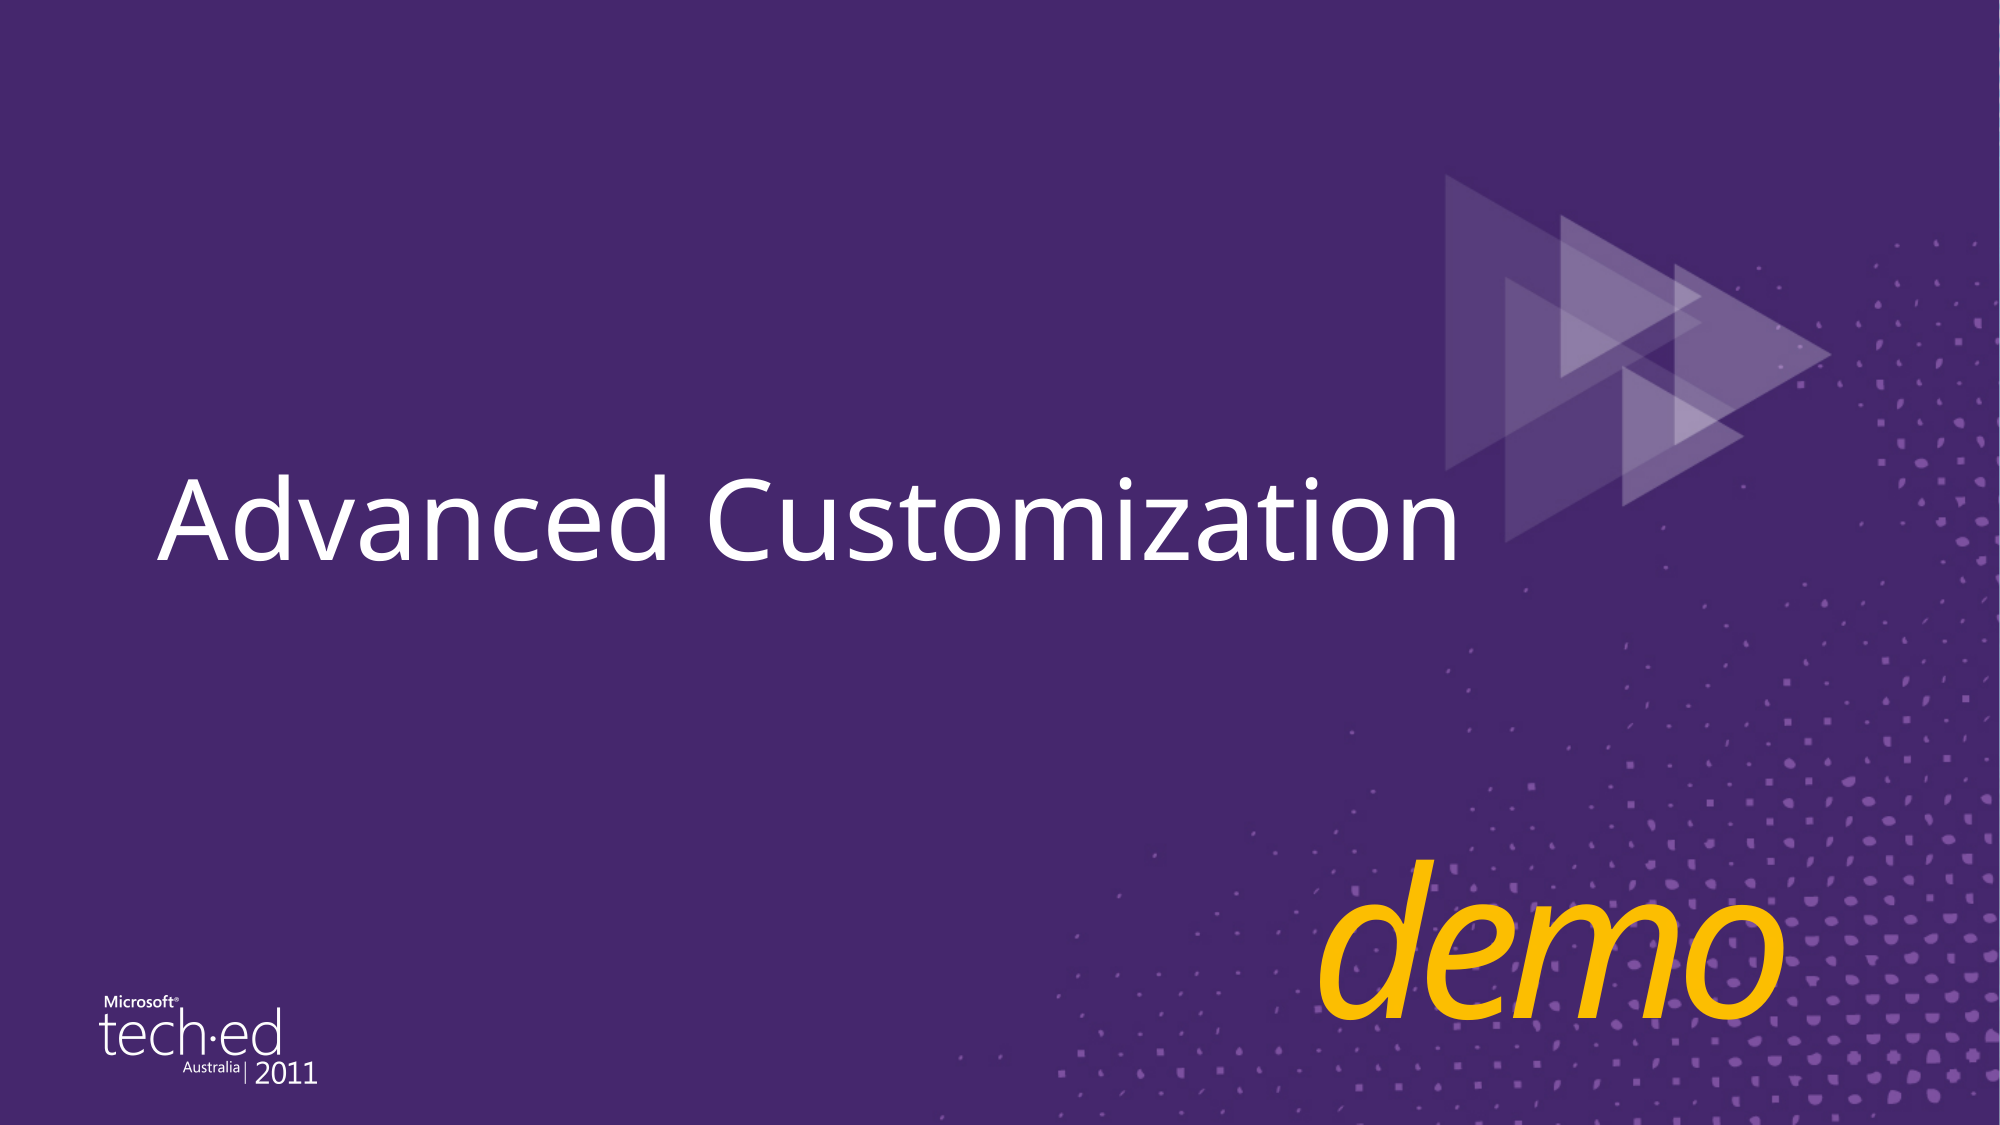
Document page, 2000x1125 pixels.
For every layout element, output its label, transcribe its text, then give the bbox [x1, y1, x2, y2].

picture [0, 0, 2000, 1125]
title Advanced Customization [137, 398, 1667, 649]
list demo [174, 800, 1855, 1027]
